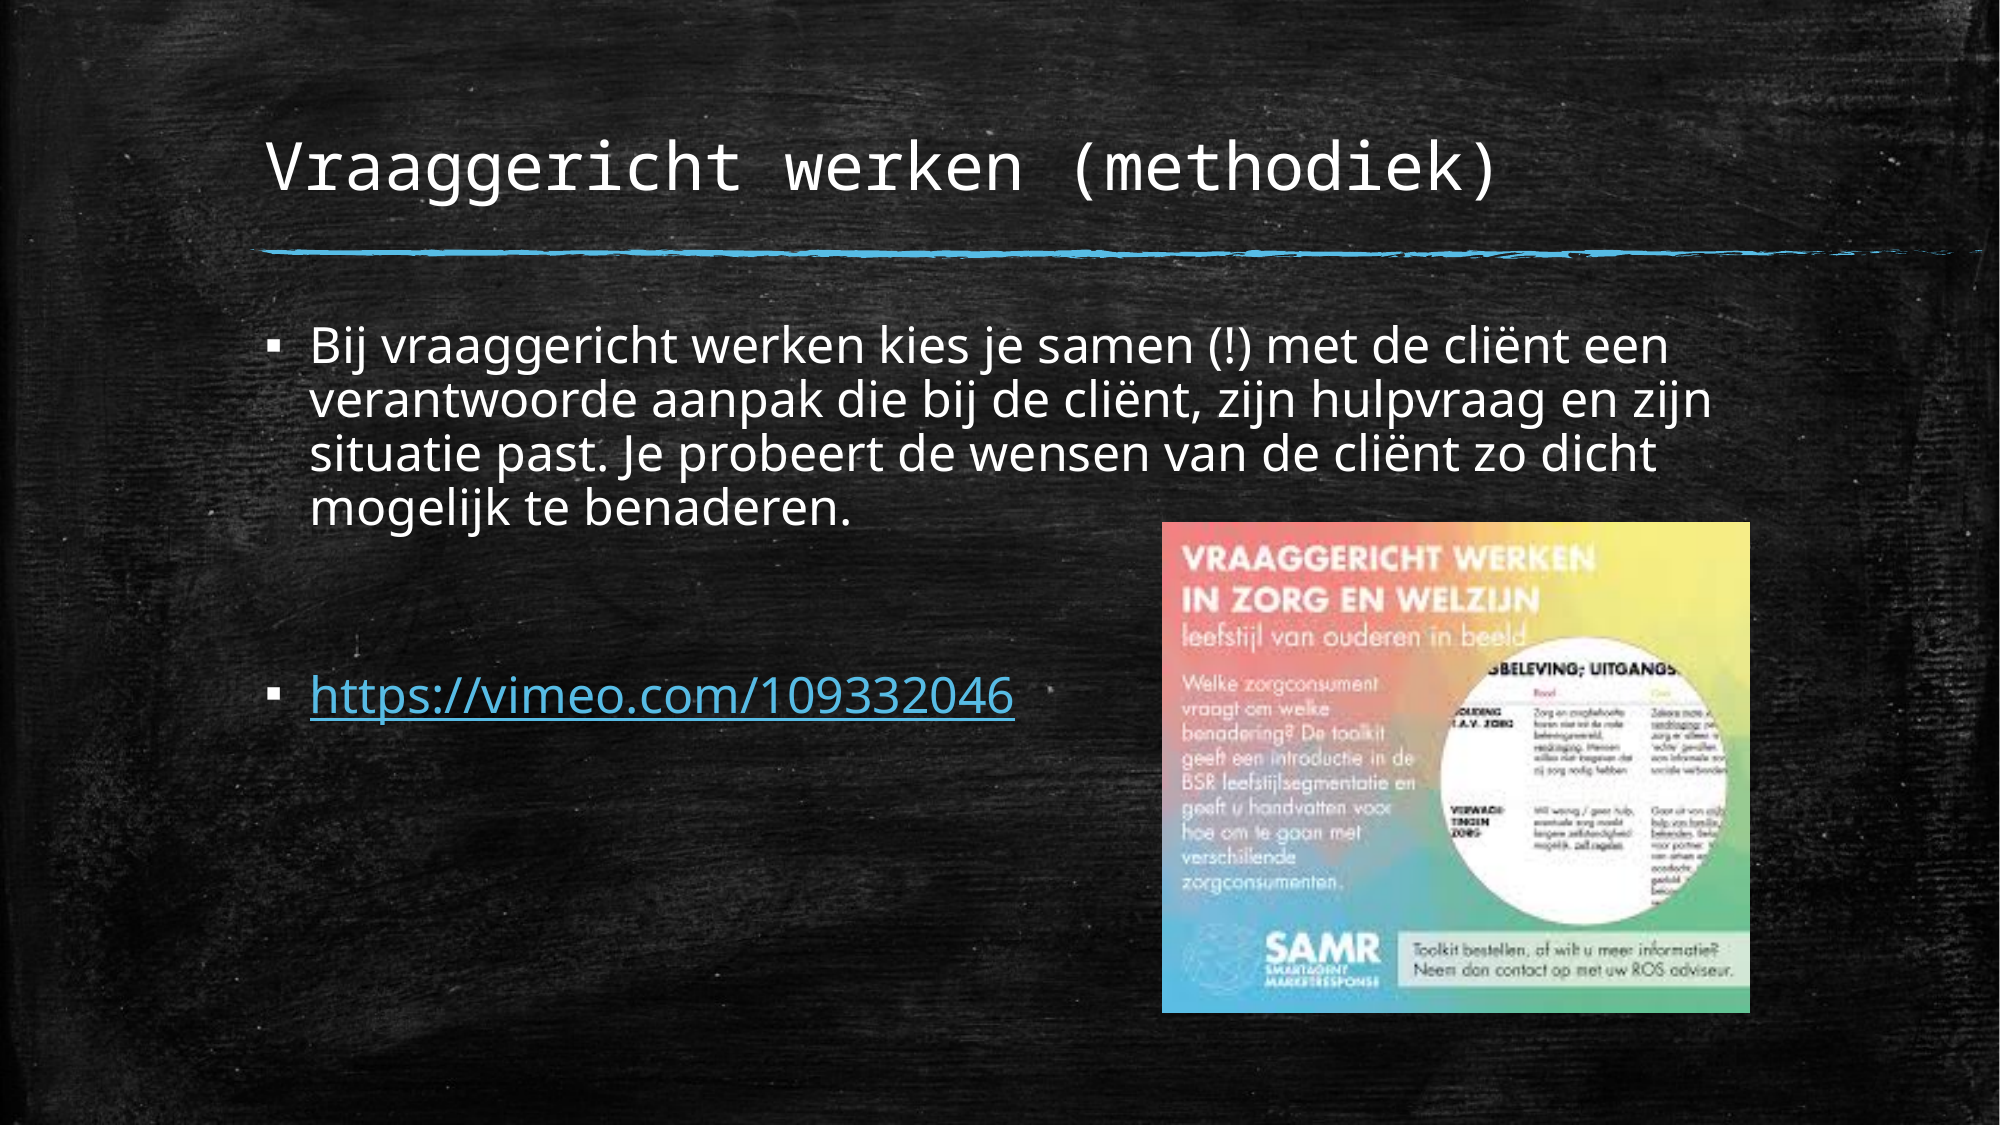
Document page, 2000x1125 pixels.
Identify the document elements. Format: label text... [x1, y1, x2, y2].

picture [1162, 522, 1750, 1013]
title Vraaggericht werken (methodiek) [249, 45, 1750, 213]
list Bij vraaggericht werken kies je samen (!) met de cliënt een verantwoorde aanpak die bij de cliënt, zijn hulpvraag en zijn situatie past. Je probeert de wensen van de cliënt zo dicht mogelijk te benaderen. https://vimeo.com/109332046 [249, 312, 1750, 1013]
